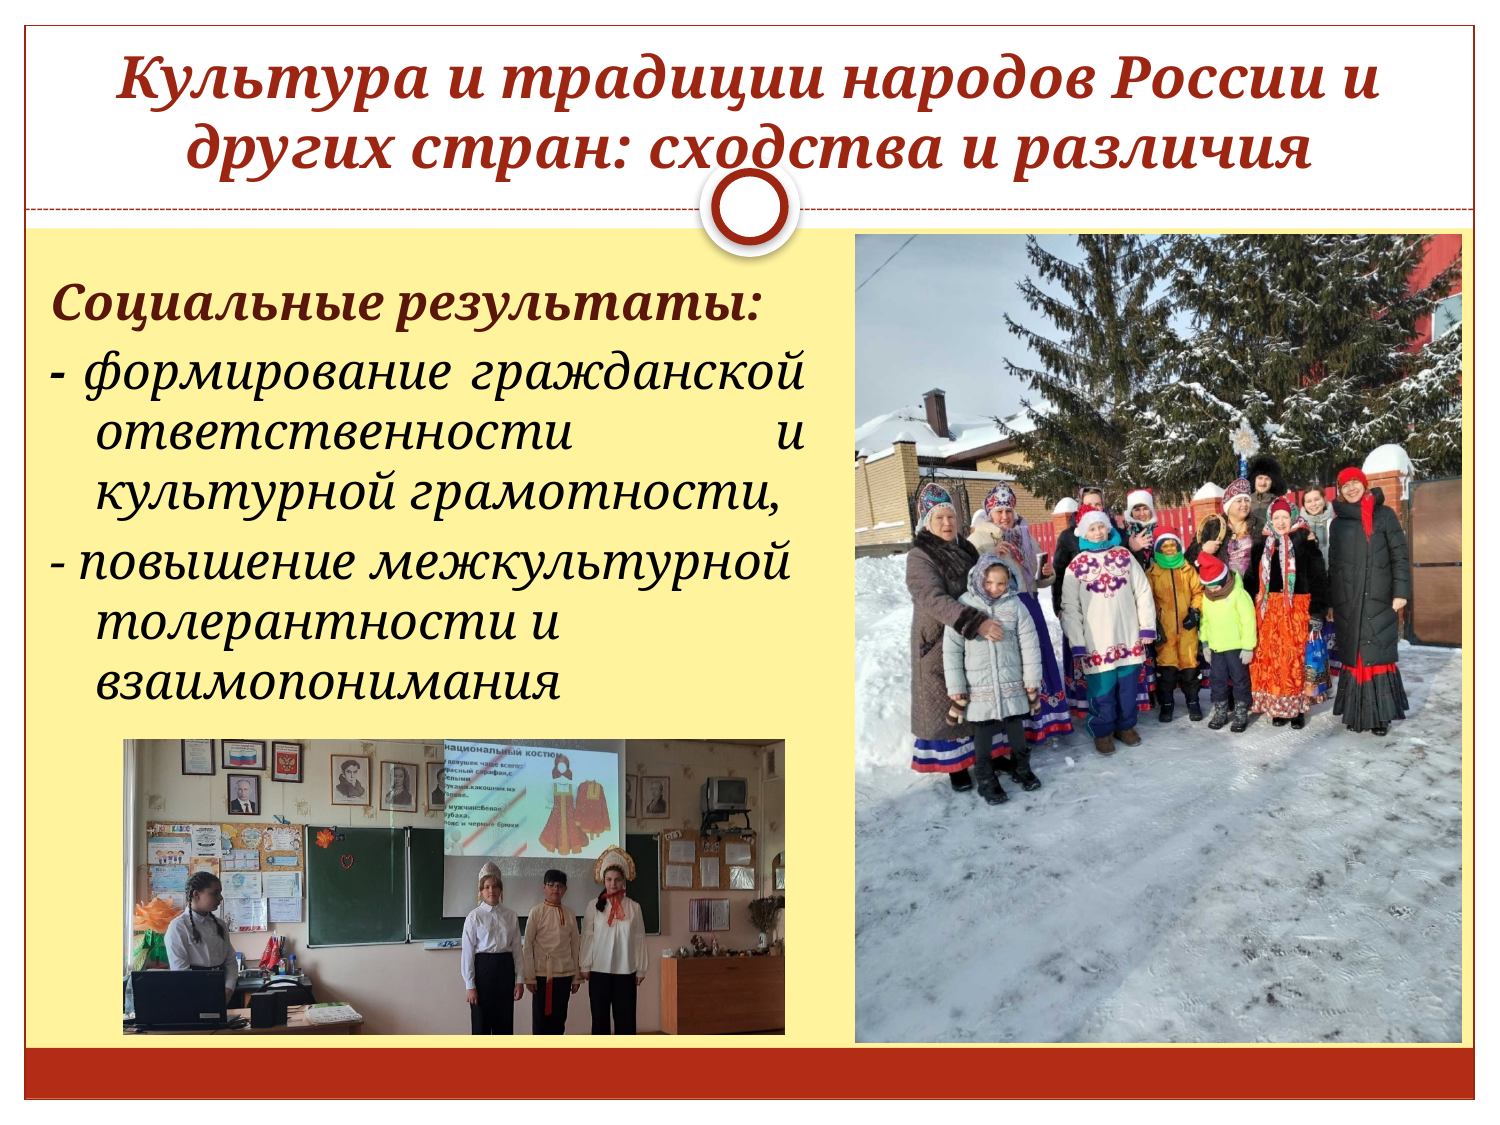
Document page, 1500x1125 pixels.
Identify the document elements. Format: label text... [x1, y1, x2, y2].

list Социальные результаты: - формирование гражданской ответственности и культурной грамотности, - повышение межкультурной толерантности и взаимопонимания [35, 262, 821, 1090]
picture [855, 234, 1463, 1044]
picture [123, 739, 785, 1036]
title Культура и традиции народов России и других стран: сходства и различия [49, 37, 1450, 188]
